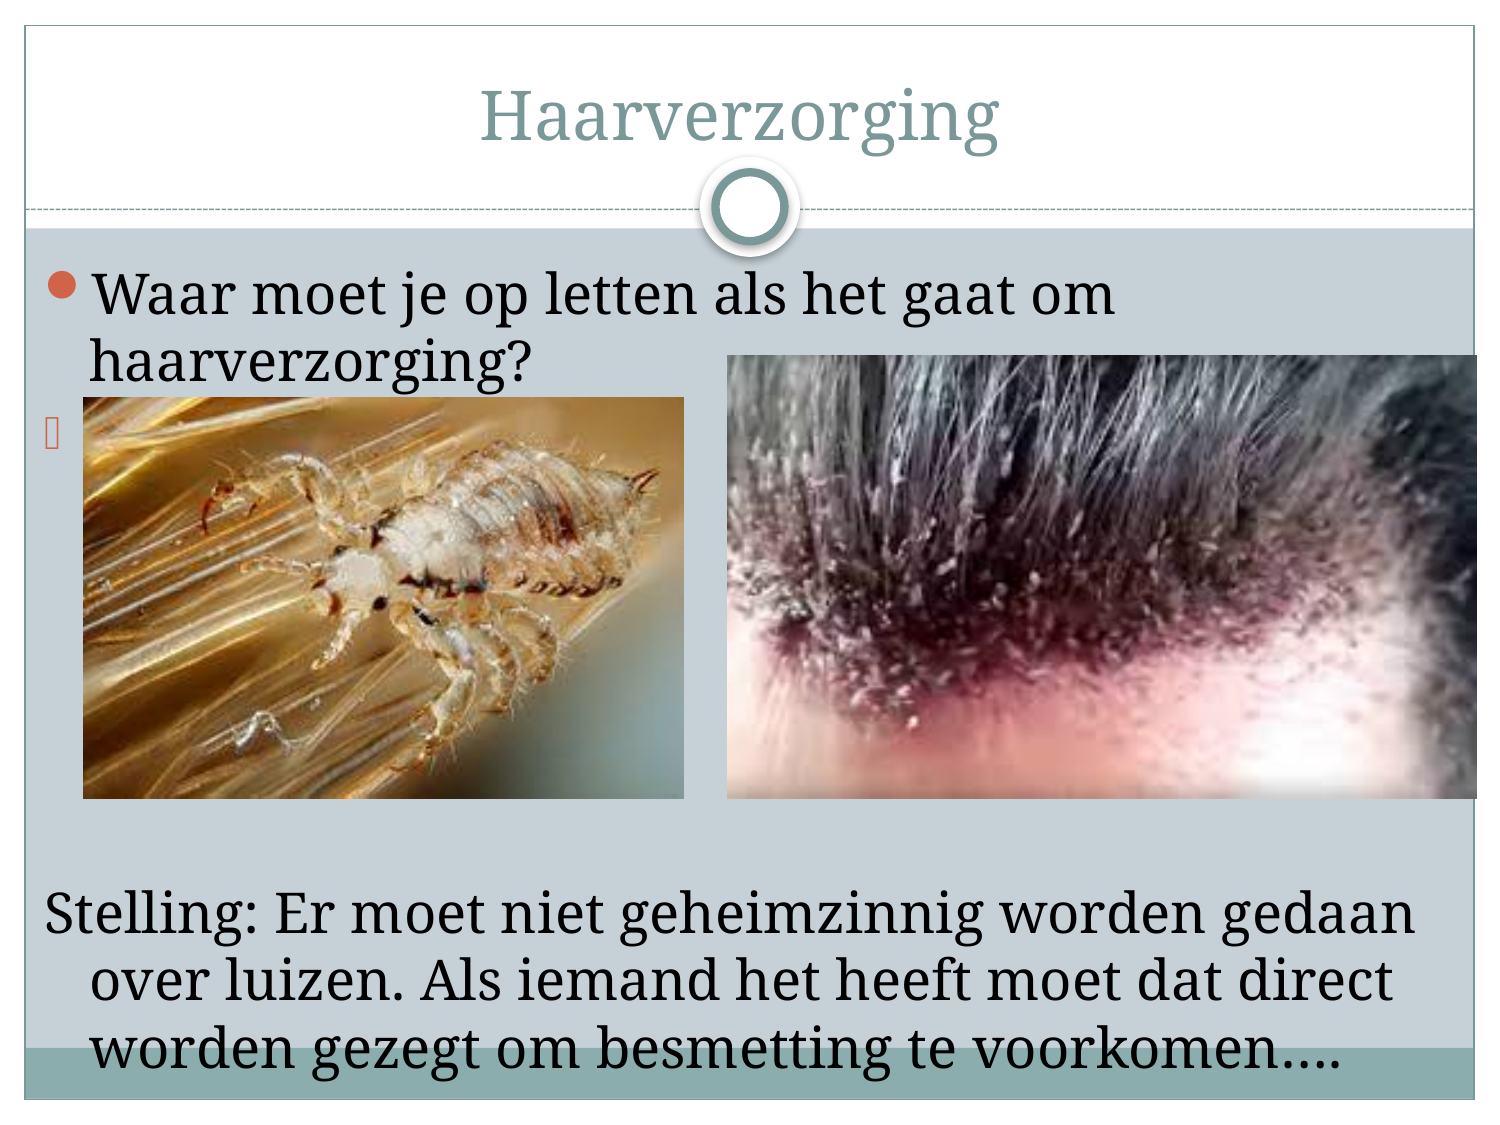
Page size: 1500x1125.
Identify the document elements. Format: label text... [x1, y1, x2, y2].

list Waar moet je op letten als het gaat om haarverzorging? Hoofdluis Stelling: Er moet niet geheimzinnig worden gedaan over luizen. Als iemand het heeft moet dat direct worden gezegt om besmetting te voorkomen…. [29, 250, 1477, 1059]
picture [83, 396, 685, 799]
title Haarverzorging [49, 37, 1450, 162]
picture [727, 354, 1477, 799]
